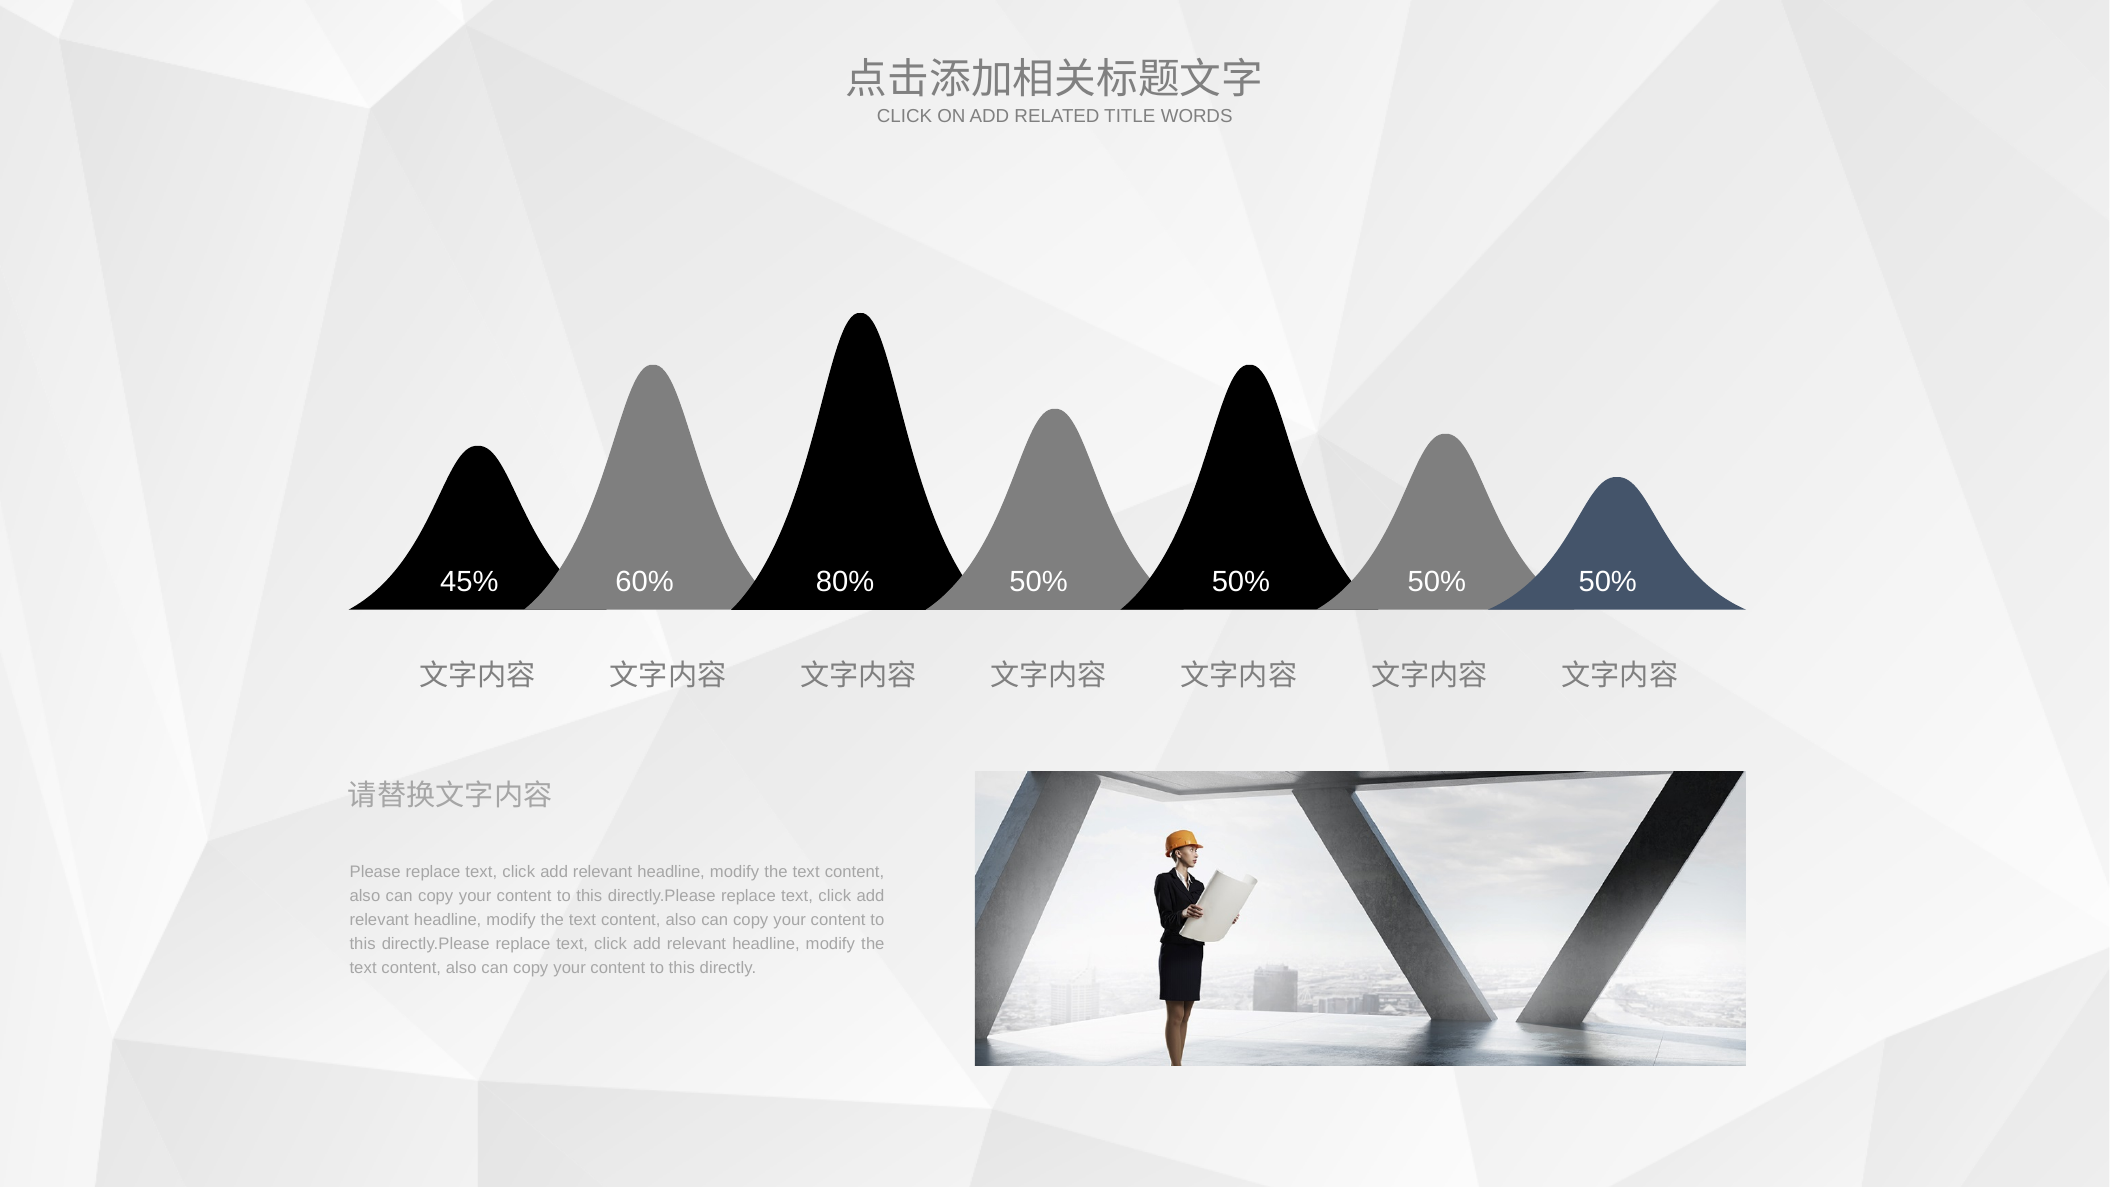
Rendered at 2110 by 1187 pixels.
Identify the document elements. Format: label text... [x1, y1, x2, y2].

text_box 文字内容 [1165, 642, 1313, 699]
text_box [925, 408, 1149, 610]
text_box 文字内容 [404, 642, 552, 699]
text_box 50% [1563, 548, 1652, 606]
text_box 文字内容 [975, 642, 1123, 699]
text_box 50% [994, 548, 1083, 606]
text_box CLICK ON ADD RELATED TITLE WORDS [852, 95, 1257, 130]
text_box [1316, 433, 1535, 610]
text_box 50% [1392, 548, 1482, 606]
text_box [1120, 364, 1351, 610]
text_box 文字内容 [1546, 642, 1694, 699]
text_box Please replace text, click add relevant headline, modify the text content, also can copy your content to this directly.Please replace text, click add relevant headline, modify the text content, also can copy your content to this directly.Please replace text, click add relevant headline, modify the text content, also can copy your content to this directly. [345, 852, 890, 982]
text_box [974, 770, 1747, 1067]
text_box [348, 445, 559, 610]
text_box 文字内容 [594, 642, 742, 699]
text_box [1487, 477, 1747, 610]
text_box 80% [801, 548, 890, 606]
text_box [731, 312, 962, 610]
picture [0, 0, 2110, 1187]
text_box 点击添加相关标题文字 [803, 44, 1307, 107]
text_box 文字内容 [1356, 642, 1504, 699]
text_box 文字内容 [785, 642, 932, 699]
text_box [523, 364, 755, 610]
text_box 50% [1197, 548, 1286, 606]
text_box 60% [600, 548, 689, 606]
text_box 请替换文字内容 [343, 771, 607, 816]
text_box 45% [425, 548, 514, 606]
